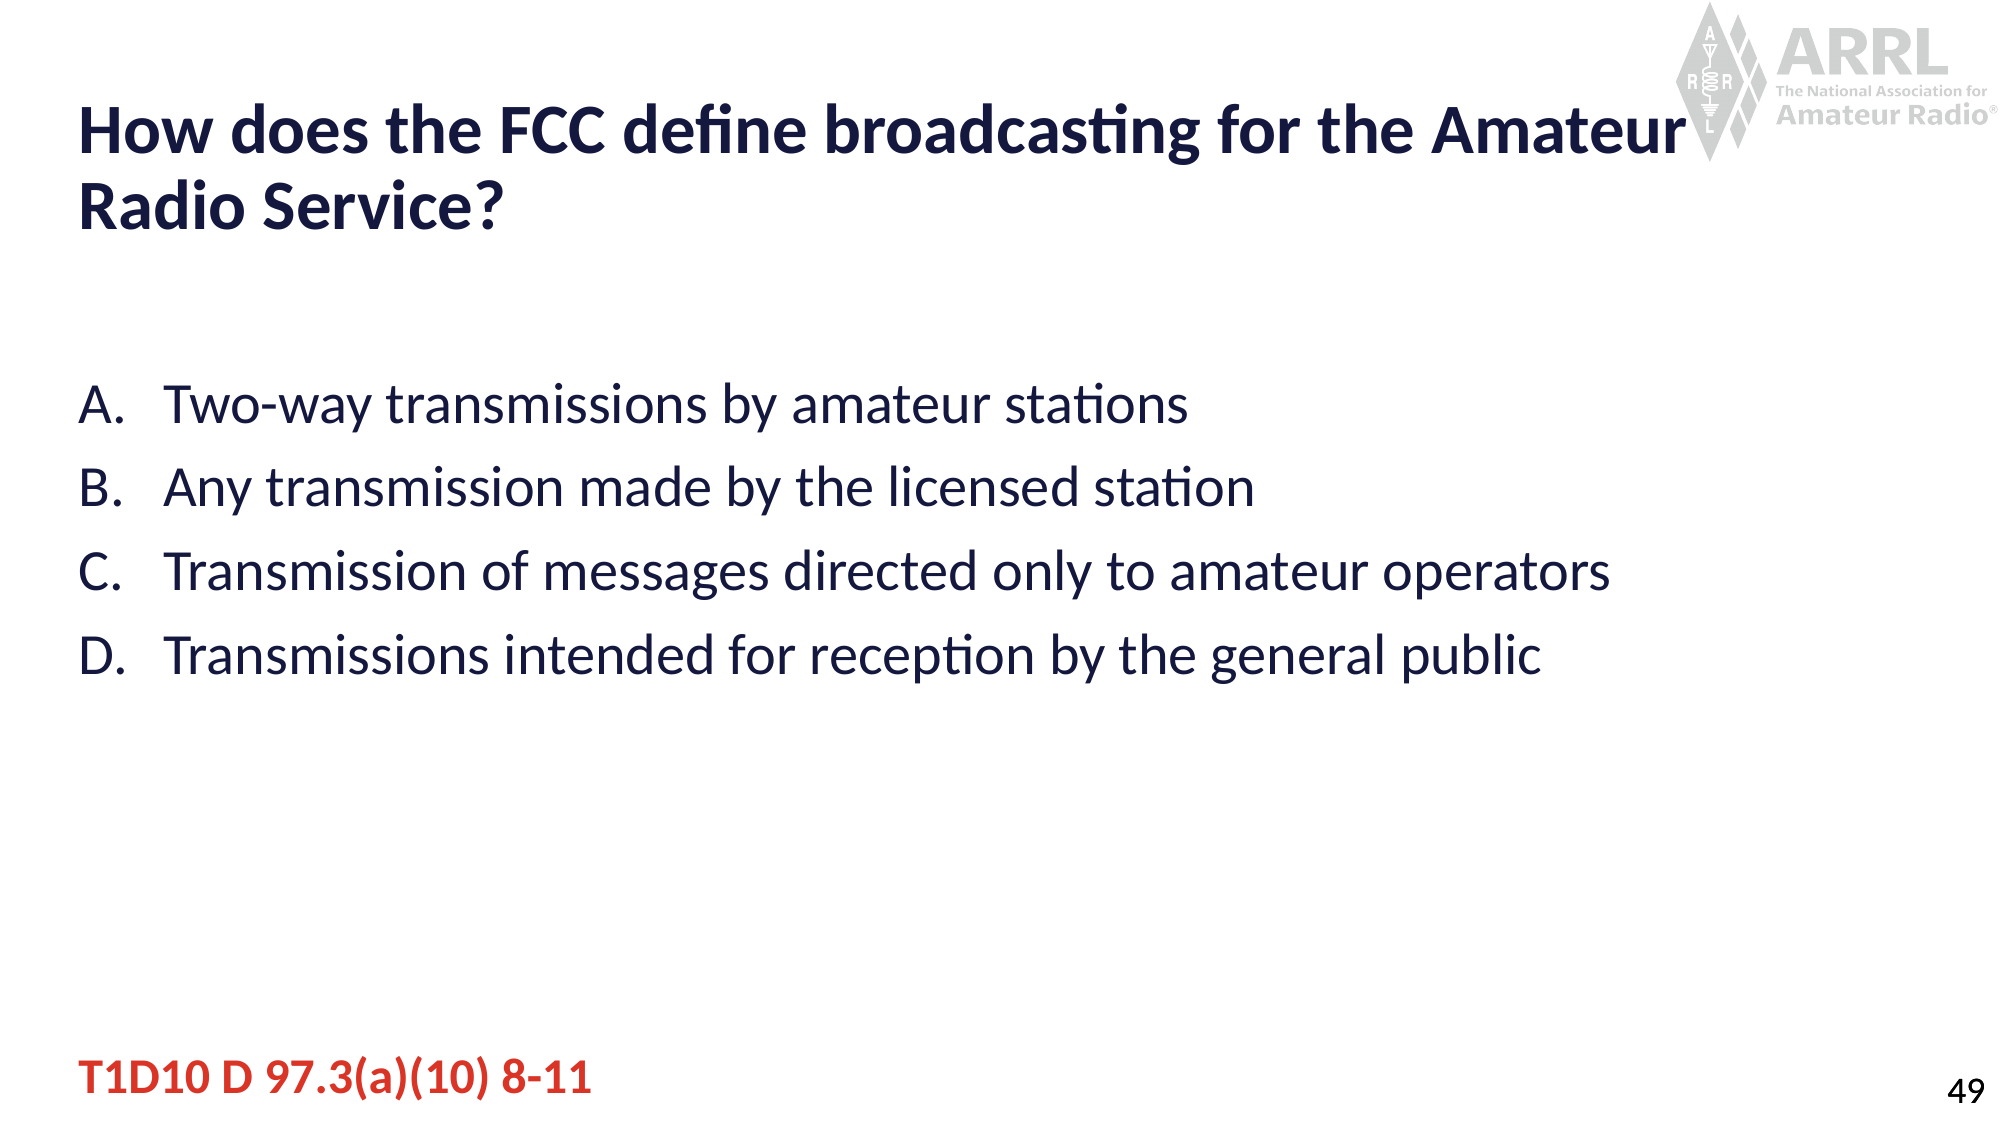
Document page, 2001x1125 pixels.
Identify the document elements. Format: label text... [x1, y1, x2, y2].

picture [1674, 0, 2000, 164]
text_box T1D10 D 97.3(a)(10) 8-11 [63, 1036, 1211, 1112]
title How does the FCC define broadcasting for the Amateur Radio Service? [63, 59, 1863, 278]
list Two-way transmissions by amateur stations Any transmission made by the licensed station Transmission of messages directed only to amateur operators Transmissions intended for reception by the general public [63, 365, 1863, 989]
